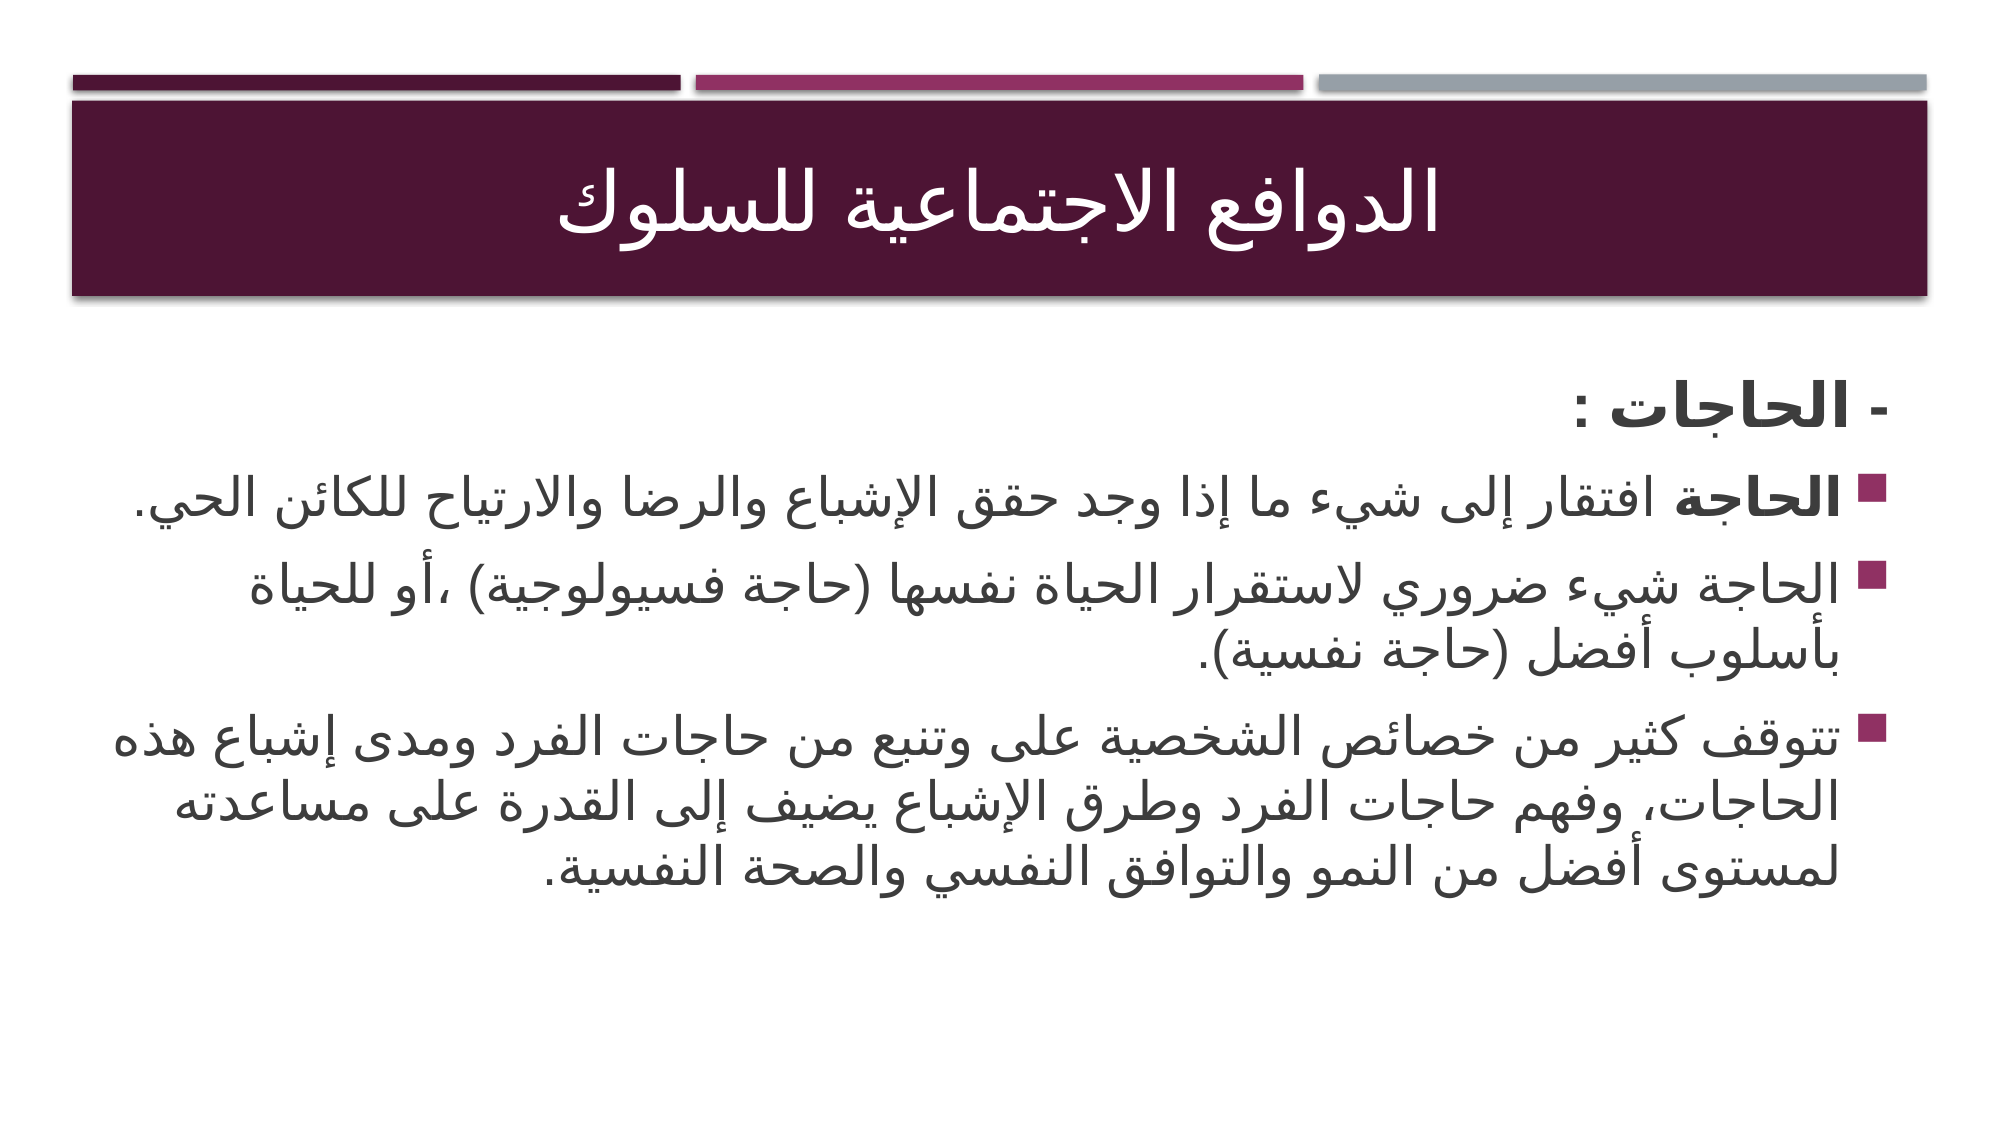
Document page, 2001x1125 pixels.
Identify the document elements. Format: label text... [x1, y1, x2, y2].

list - الحاجات : الحاجة افتقار إلى شيء ما إذا وجد حقق الإشباع والرضا والارتياح للكائن الحي. الحاجة شيء ضروري لاستقرار الحياة نفسها (حاجة فسيولوجية) ،أو للحياة بأسلوب أفضل (حاجة نفسية). تتوقف كثير من خصائص الشخصية على وتنبع من حاجات الفرد ومدى إشباع هذه الحاجات، وفهم حاجات الفرد وطرق الإشباع يضيف إلى القدرة على مساعدته لمستوى أفضل من النمو والتوافق النفسي والصحة النفسية. [95, 357, 1905, 962]
title الدوافع الاجتماعية للسلوك [95, 115, 1905, 282]
